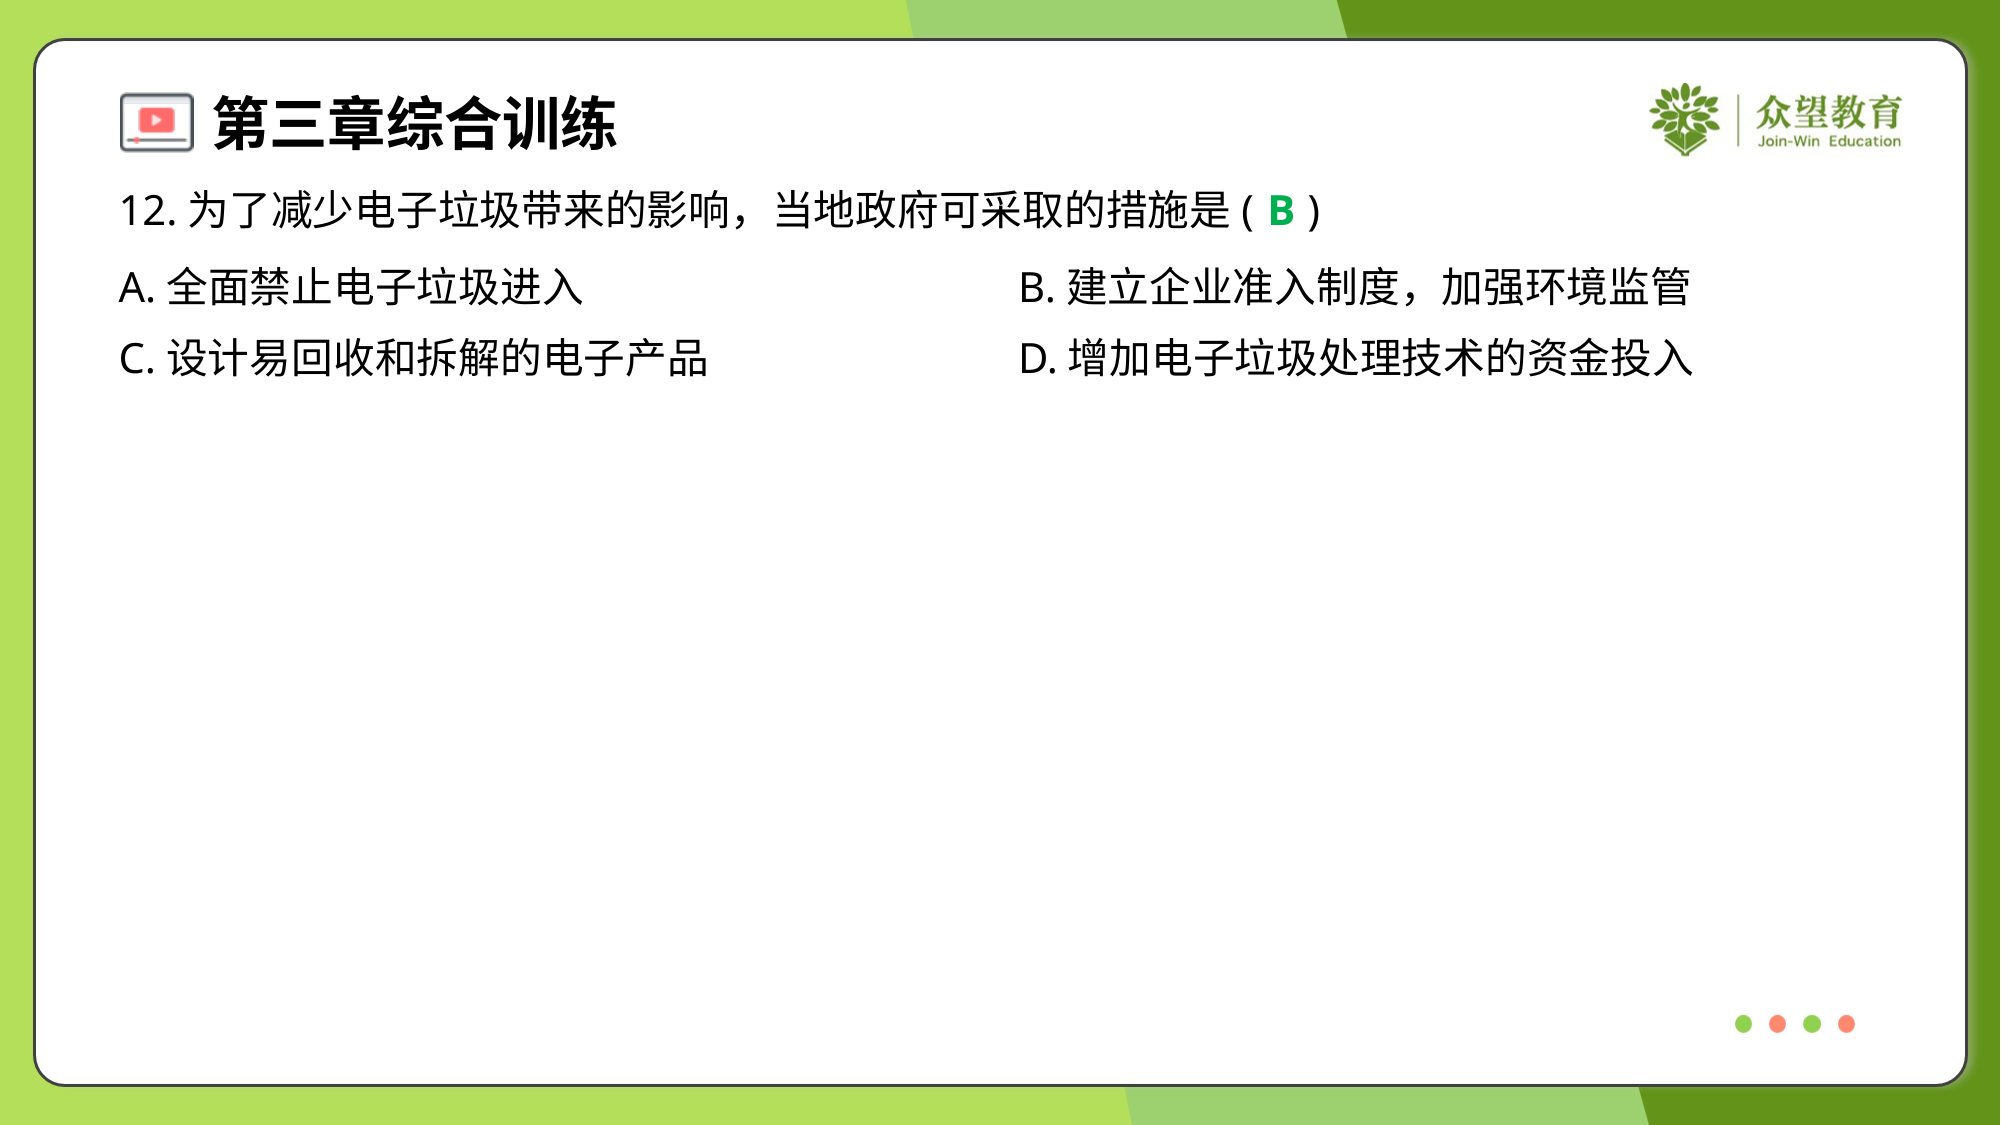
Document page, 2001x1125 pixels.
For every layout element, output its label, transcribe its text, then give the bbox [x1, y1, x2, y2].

text_box 12.为了减少电子垃圾带来的影响，当地政府可采取的措施是( ) [118, 158, 1252, 226]
picture [0, 0, 2000, 1125]
text_box A.全面禁止电子垃圾进入 B.建立企业准入制度，加强环境监管 C.设计易回收和拆解的电子产品 D.增加电子垃圾处理技术的资金投入 [118, 235, 1883, 374]
text_box 12.为了减少电子垃圾带来的影响，当地政府可采取的措施是( ) [1311, 158, 1883, 226]
text_box B [1252, 158, 1311, 226]
